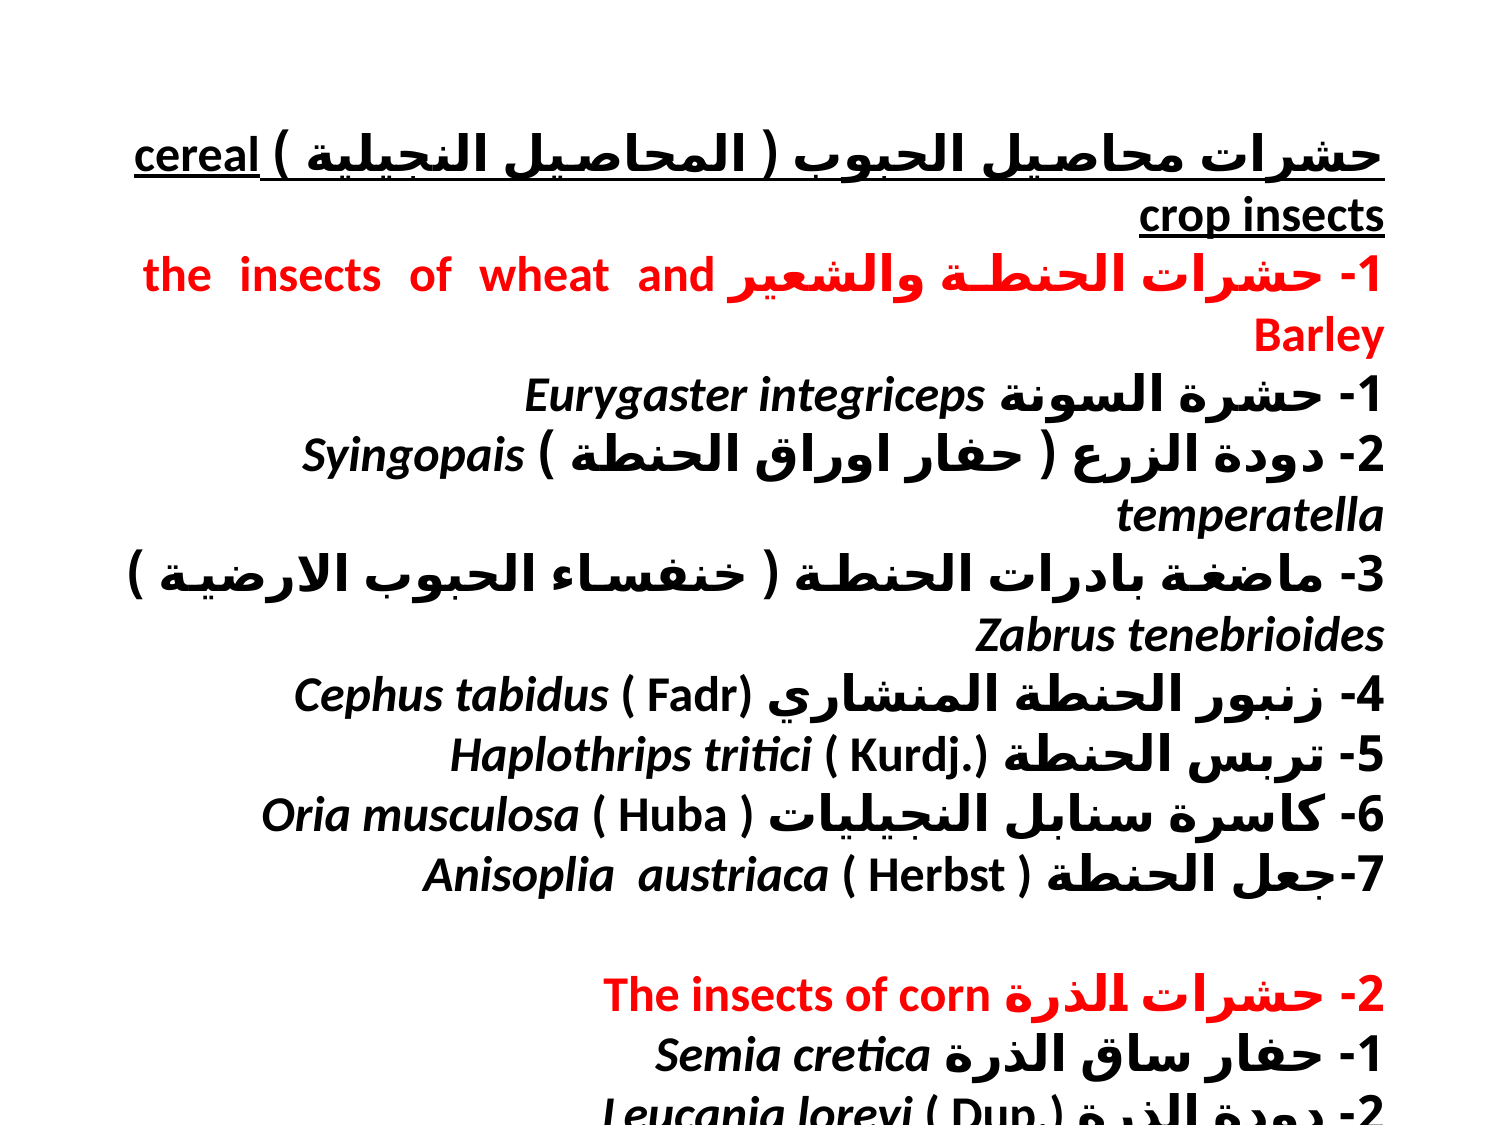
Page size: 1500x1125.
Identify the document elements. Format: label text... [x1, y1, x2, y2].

text_box حشرات محاصيل الحبوب ( المحاصيل النجيلية ) cereal crop insects 1- حشرات الحنطة والشعير the insects of wheat and Barley 1- حشرة السونة Eurygaster integriceps 2- دودة الزرع ( حفار اوراق الحنطة ) Syingopais temperatella 3- ماضغة بادرات الحنطة ( خنفساء الحبوب الارضية ) Zabrus tenebrioides 4- زنبور الحنطة المنشاري Cephus tabidus ( Fadr) 5- تربس الحنطة Haplothrips tritici ( Kurdj.) 6- كاسرة سنابل النجيليات Oria musculosa ( Huba ) 7-جعل الحنطة Anisoplia austriaca ( Herbst ) 2- حشرات الذرة The insects of corn 1- حفار ساق الذرة Semia cretica 2- دودة الذرة Leucania loreyi ( Dup.) 3- من الذرة Aphis maidis ( Flrch) [112, 113, 1400, 1125]
